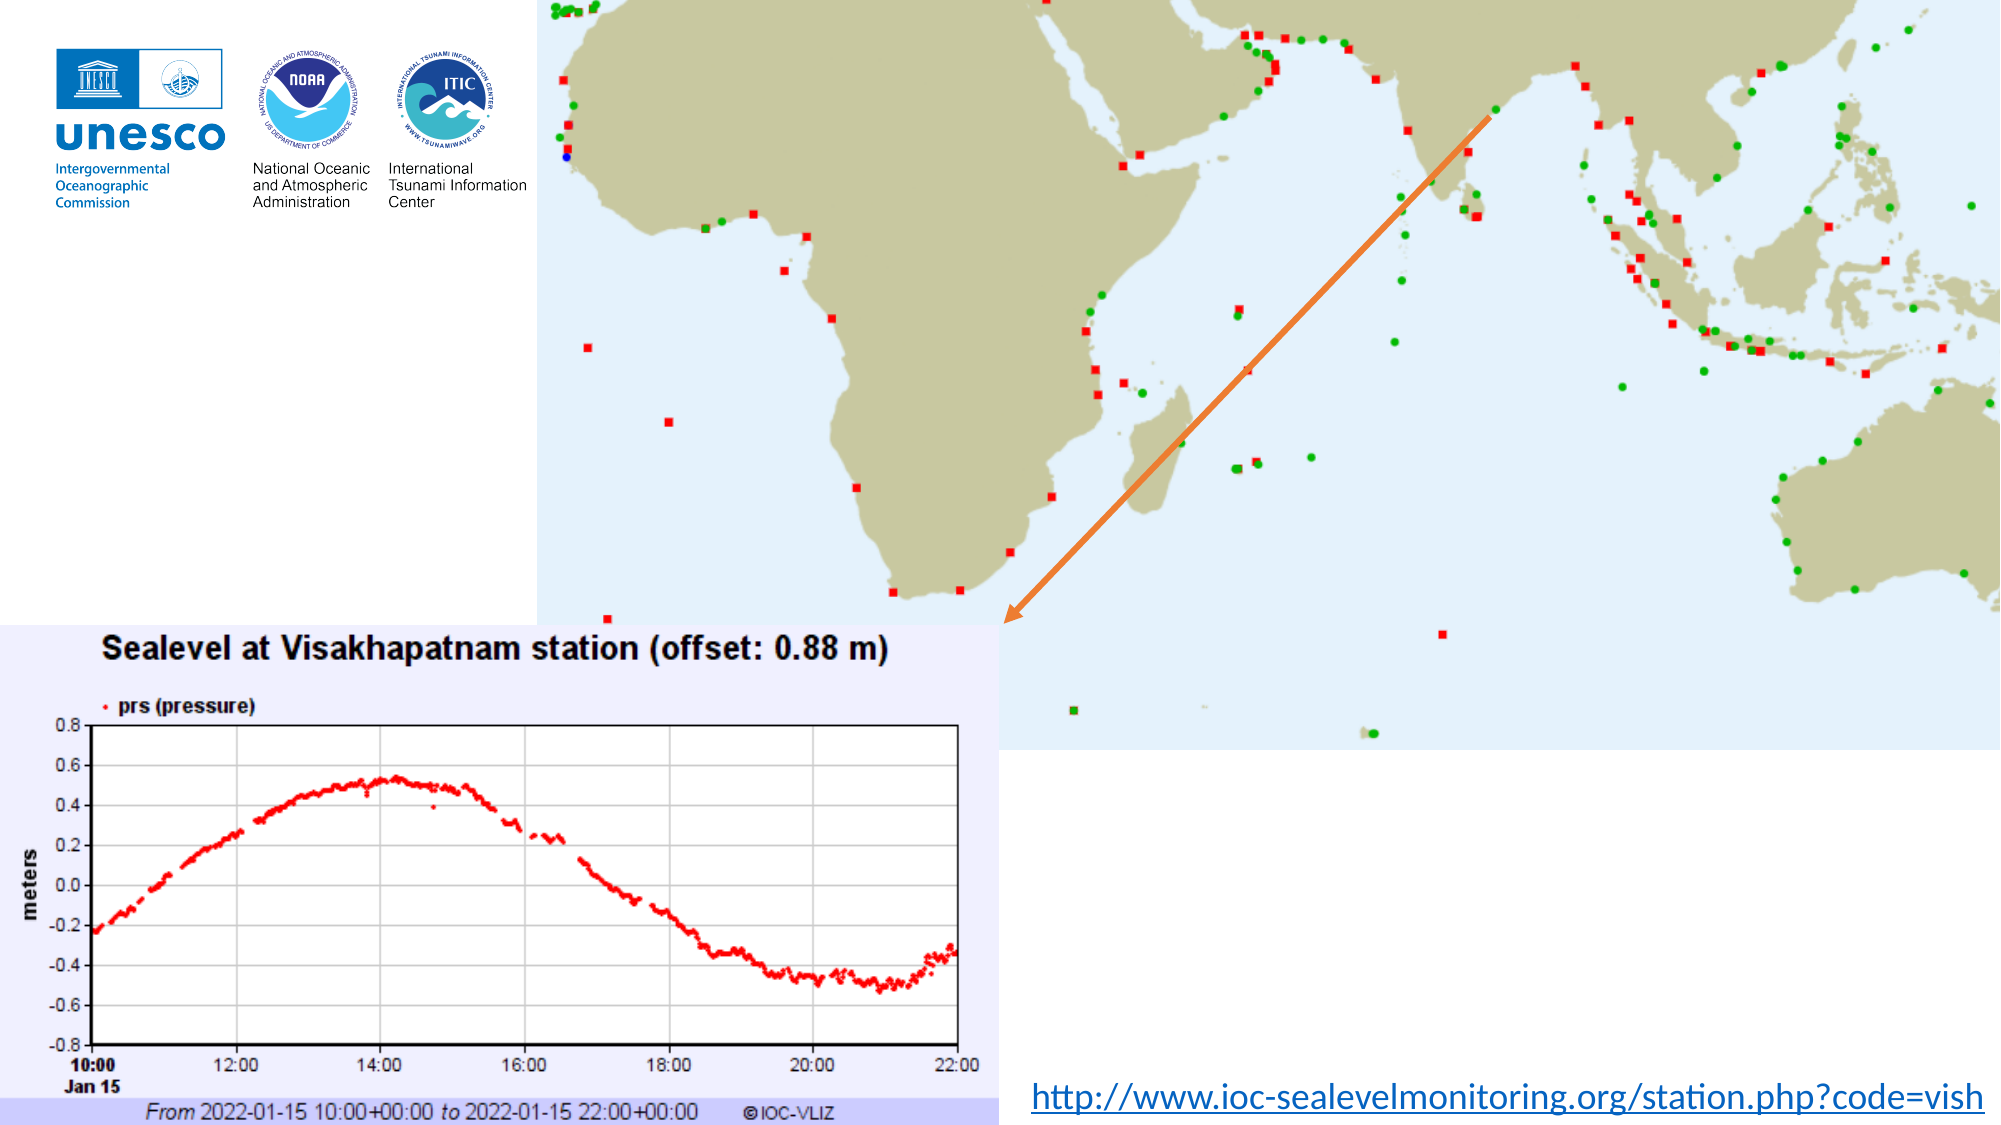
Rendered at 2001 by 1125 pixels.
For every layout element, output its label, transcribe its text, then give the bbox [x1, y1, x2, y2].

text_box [1003, 116, 1490, 624]
picture [0, 0, 2000, 1125]
picture [43, 35, 527, 221]
text_box http://www.ioc-sealevelmonitoring.org/station.php?code=vish [999, 1064, 2000, 1125]
